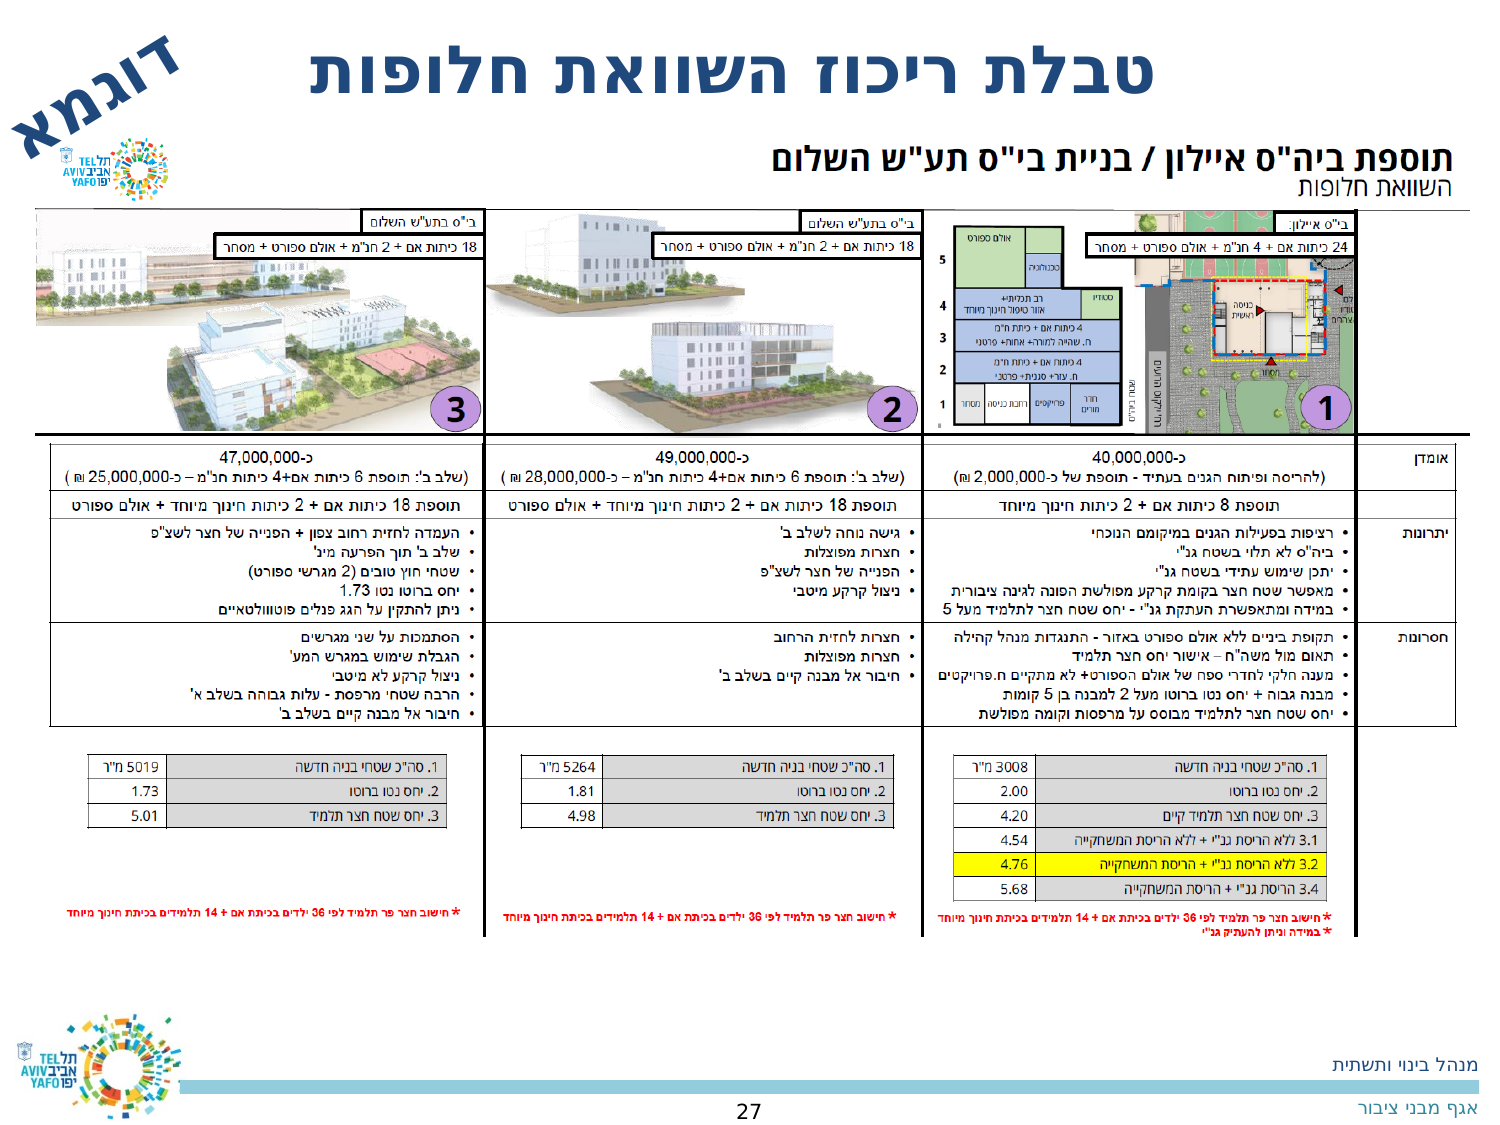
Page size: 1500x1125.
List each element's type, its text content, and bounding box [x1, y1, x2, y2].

picture [34, 130, 1471, 938]
picture [15, 1012, 188, 1121]
text_box דוגמא [0, 0, 238, 209]
text_box טבלת ריכוז השוואת חלופות [242, 14, 1227, 119]
